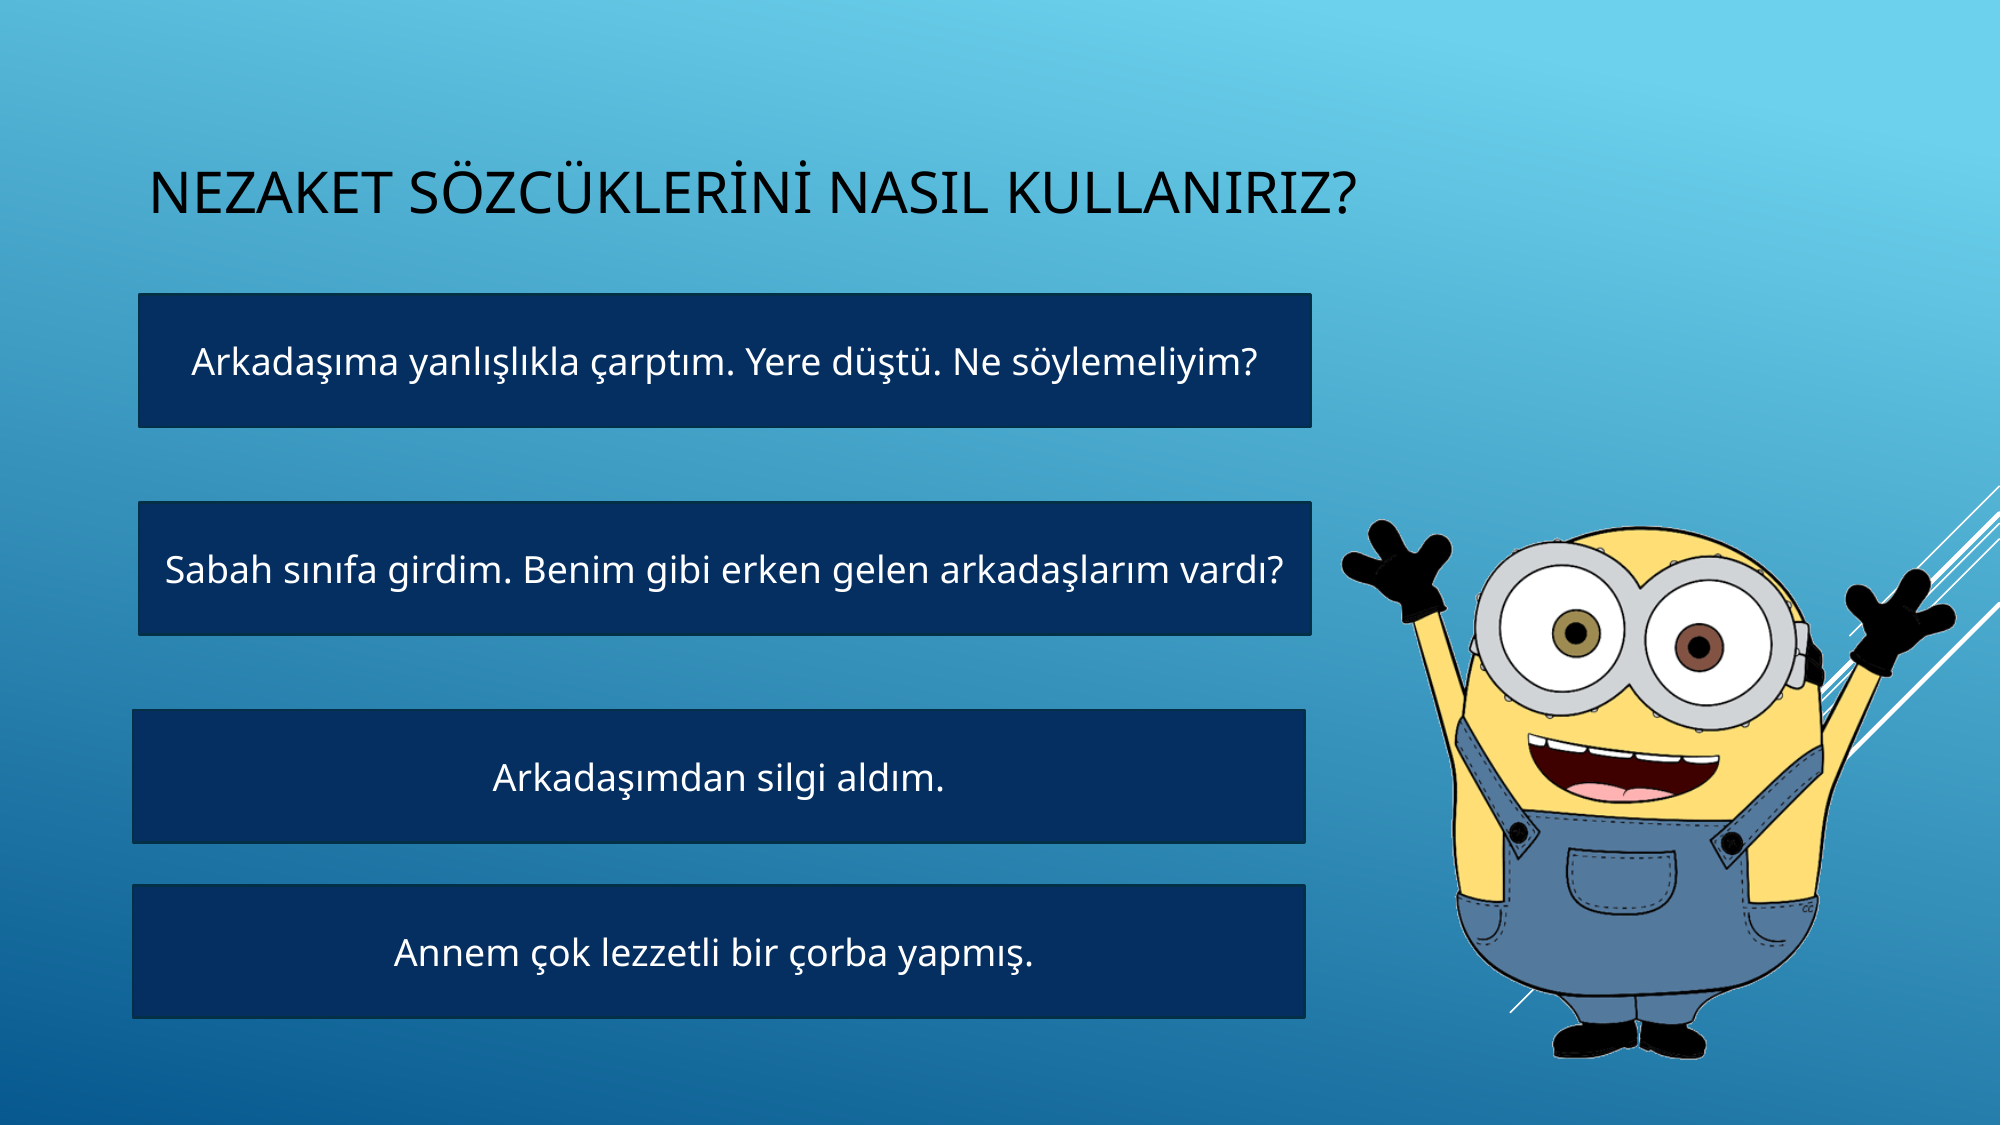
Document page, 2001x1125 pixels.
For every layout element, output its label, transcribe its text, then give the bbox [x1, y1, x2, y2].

text_box Annem çok lezzetli bir çorba yapmış. [132, 884, 1306, 1019]
text_box Arkadaşımdan silgi aldım. [132, 709, 1306, 844]
text_box Arkadaşıma yanlışlıkla çarptım. Yere düştü. Ne söylemeliyim? [138, 293, 1312, 428]
text_box Sabah sınıfa girdim. Benim gibi erken gelen arkadaşlarım vardı? [138, 501, 1312, 636]
picture [1336, 502, 1965, 1070]
title Nezaket sözcüklerini nasıl kullanırız? [133, 129, 1534, 252]
